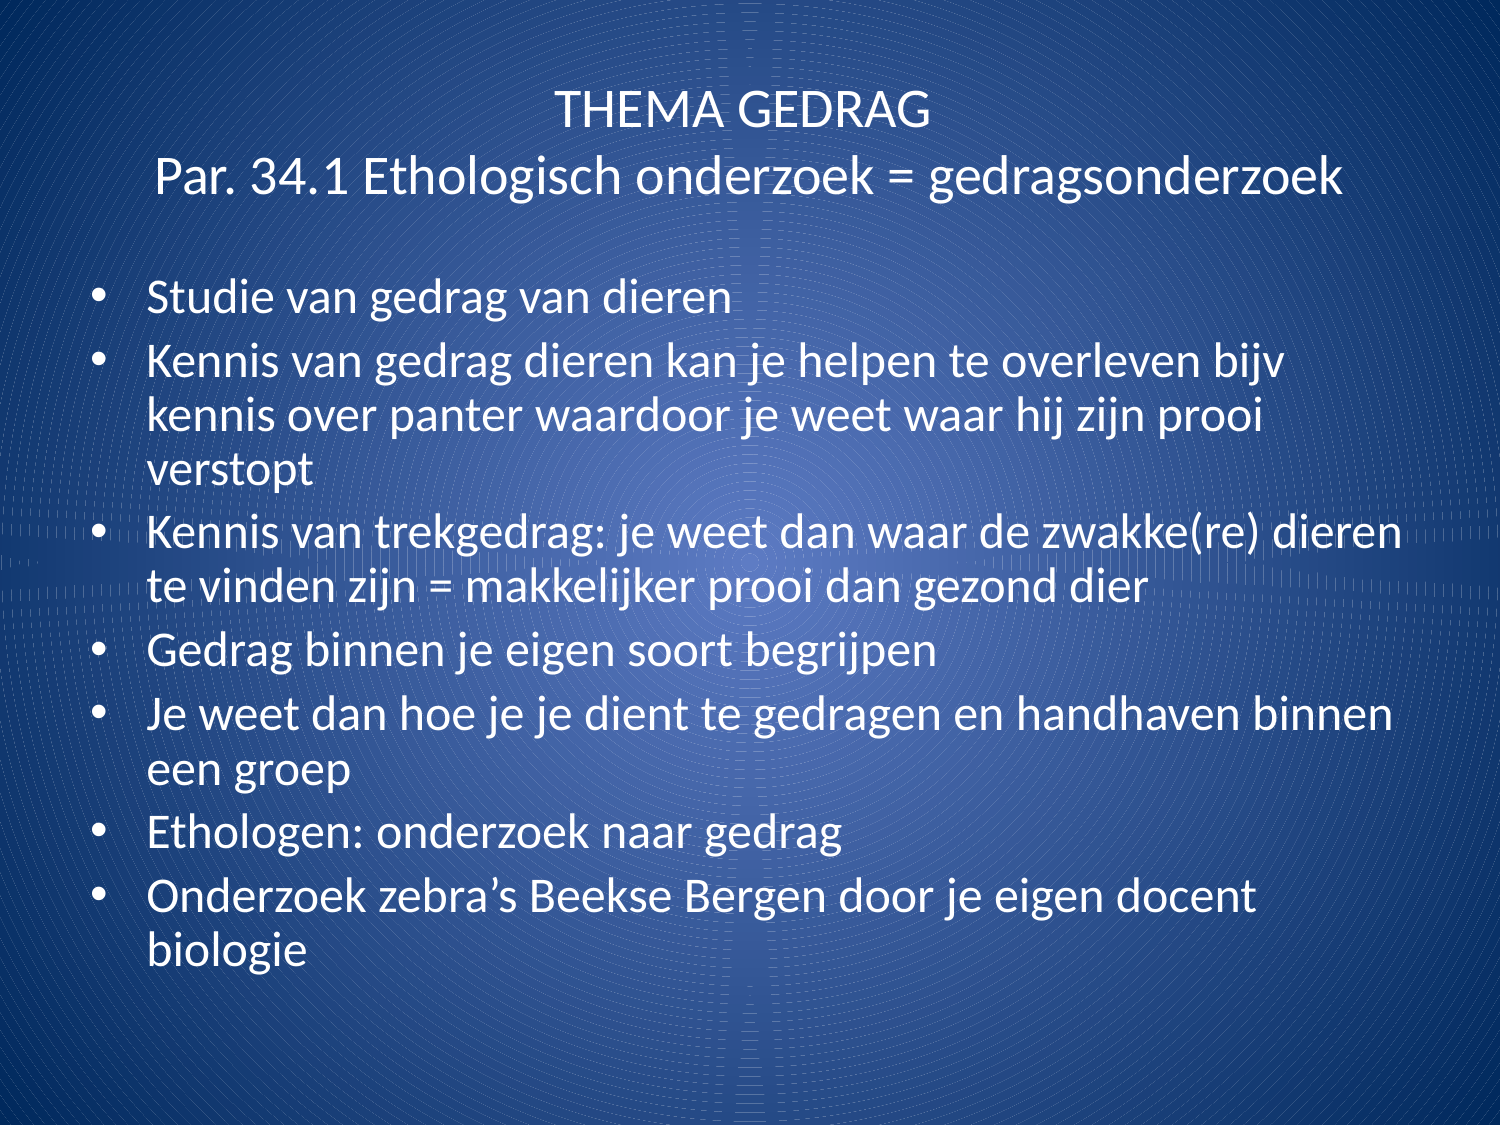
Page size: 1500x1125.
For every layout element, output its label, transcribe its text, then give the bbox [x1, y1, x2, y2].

list Studie van gedrag van dieren Kennis van gedrag dieren kan je helpen te overleven bijv kennis over panter waardoor je weet waar hij zijn prooi verstopt Kennis van trekgedrag: je weet dan waar de zwakke(re) dieren te vinden zijn = makkelijker prooi dan gezond dier Gedrag binnen je eigen soort begrijpen Je weet dan hoe je je dient te gedragen en handhaven binnen een groep Ethologen: onderzoek naar gedrag Onderzoek zebra’s Beekse Bergen door je eigen docent biologie [75, 262, 1425, 1005]
title THEMA GEDRAG Par. 34.1 Ethologisch onderzoek = gedragsonderzoek [75, 45, 1425, 233]
